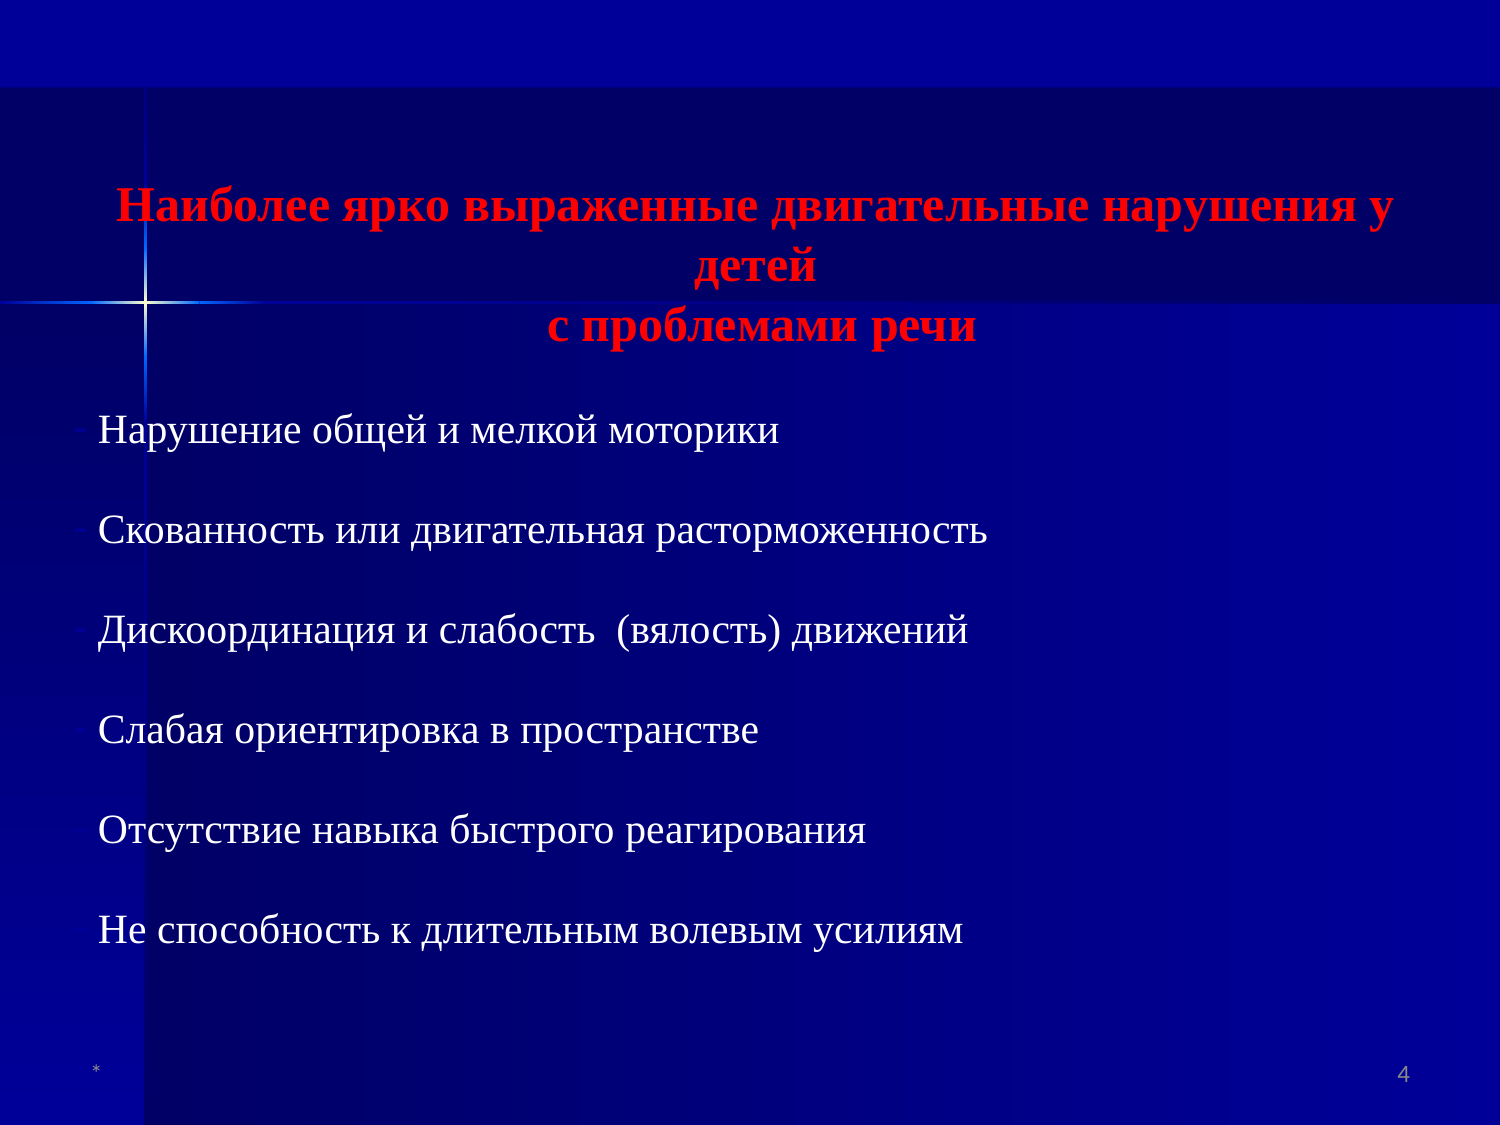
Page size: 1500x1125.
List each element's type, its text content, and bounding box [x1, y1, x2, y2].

text_box [0, 0, 1500, 88]
text_box Наиболее ярко выраженные двигательные нарушения у детей с проблемами речи Нарушение общей и мелкой моторики Скованность или двигательная расторможенность Дискоординация и слабость (вялость) движений Слабая ориентировка в пространстве Отсутствие навыка быстрого реагирования Не способность к длительным волевым усилиям [58, 163, 1453, 1125]
